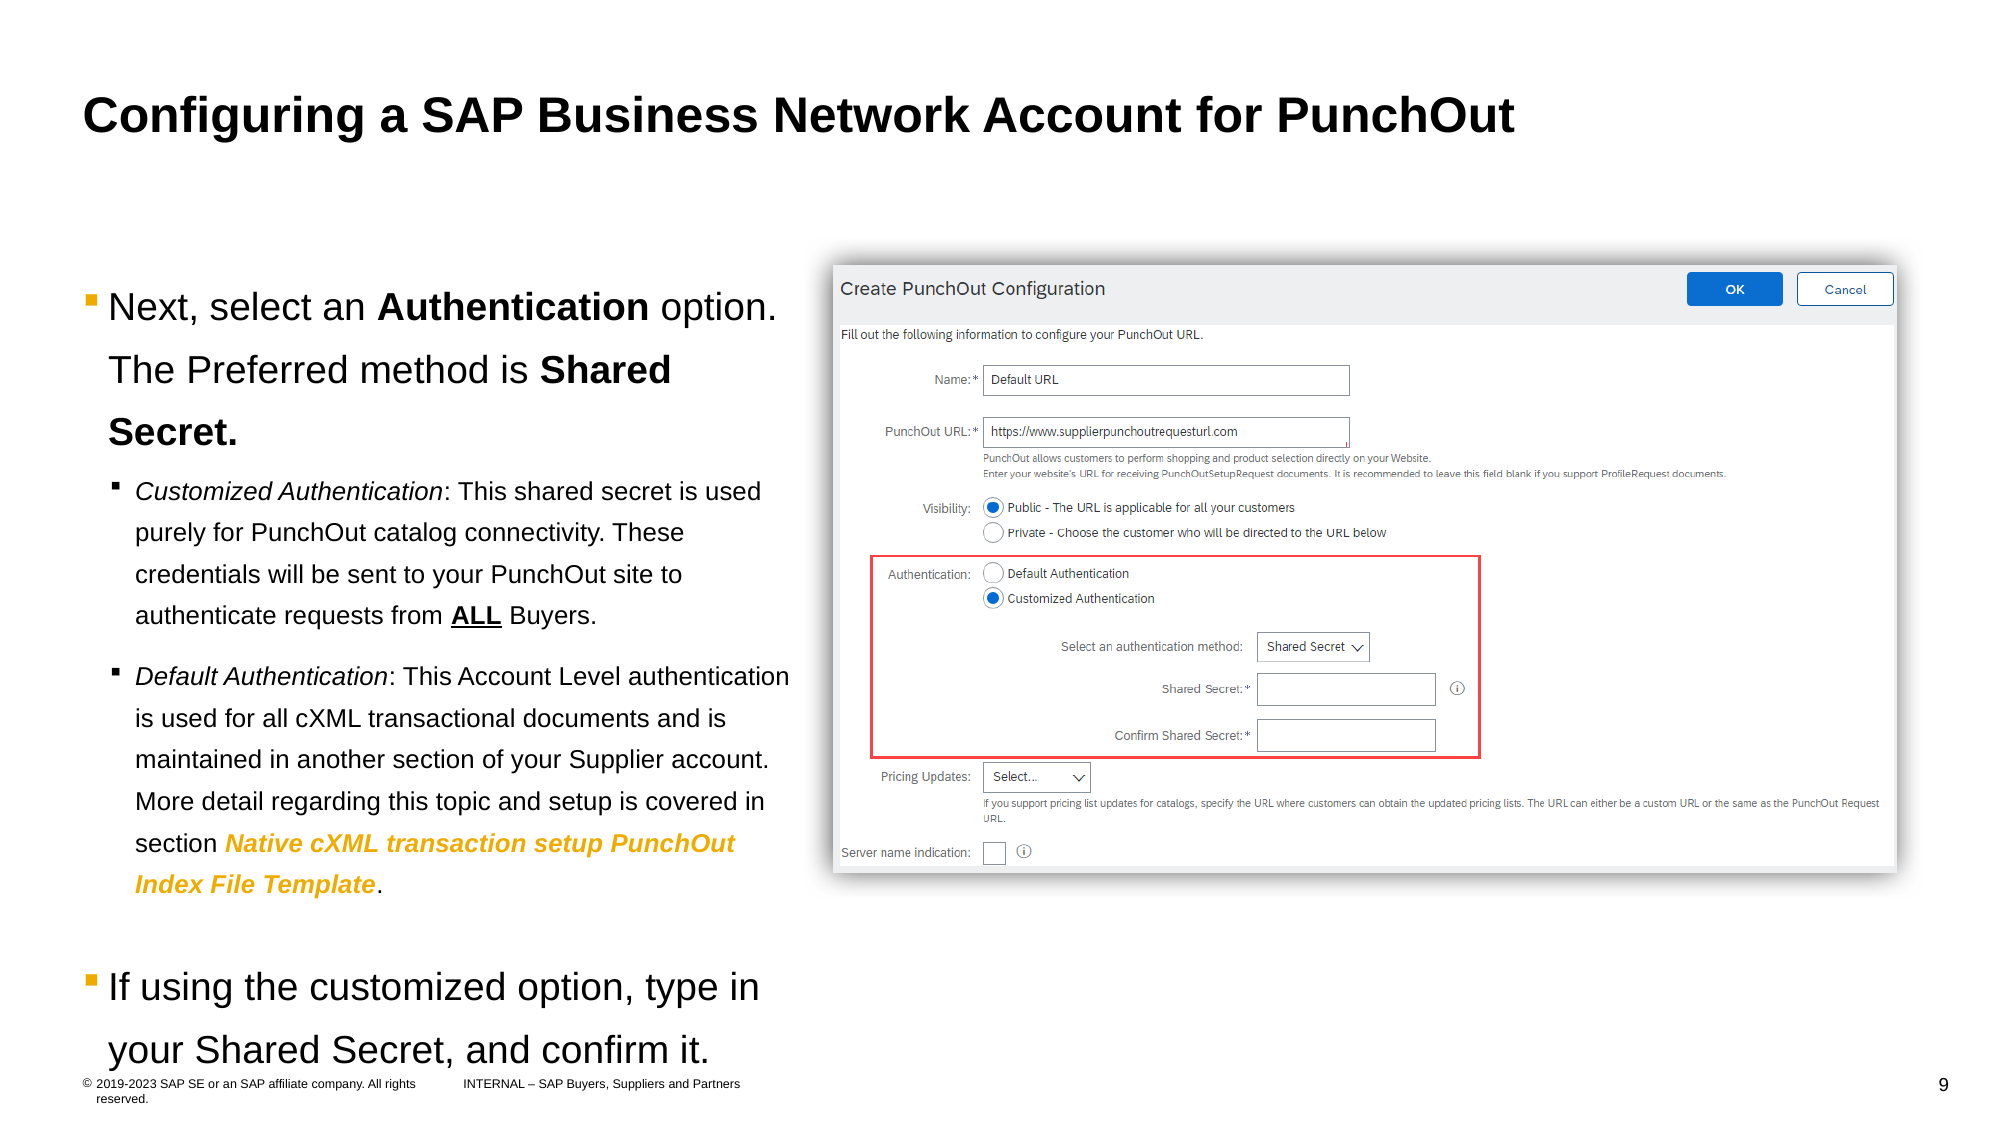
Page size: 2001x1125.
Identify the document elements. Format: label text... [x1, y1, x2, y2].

list Next, select an Authentication option. The Preferred method is Shared Secret. Customized Authentication: This shared secret is used purely for PunchOut catalog connectivity. These credentials will be sent to your PunchOut site to authenticate requests from ALL Buyers. Default Authentication: This Account Level authentication is used for all cXML transactional documents and is maintained in another section of your Supplier account. More detail regarding this topic and setup is covered in section Native cXML transaction setup PunchOut Index File Template. If using the customized option, type in your Shared Secret, and confirm it. [82, 265, 810, 1092]
picture [832, 265, 1897, 873]
title Configuring a SAP Business Network Account for PunchOut [82, 82, 1918, 144]
